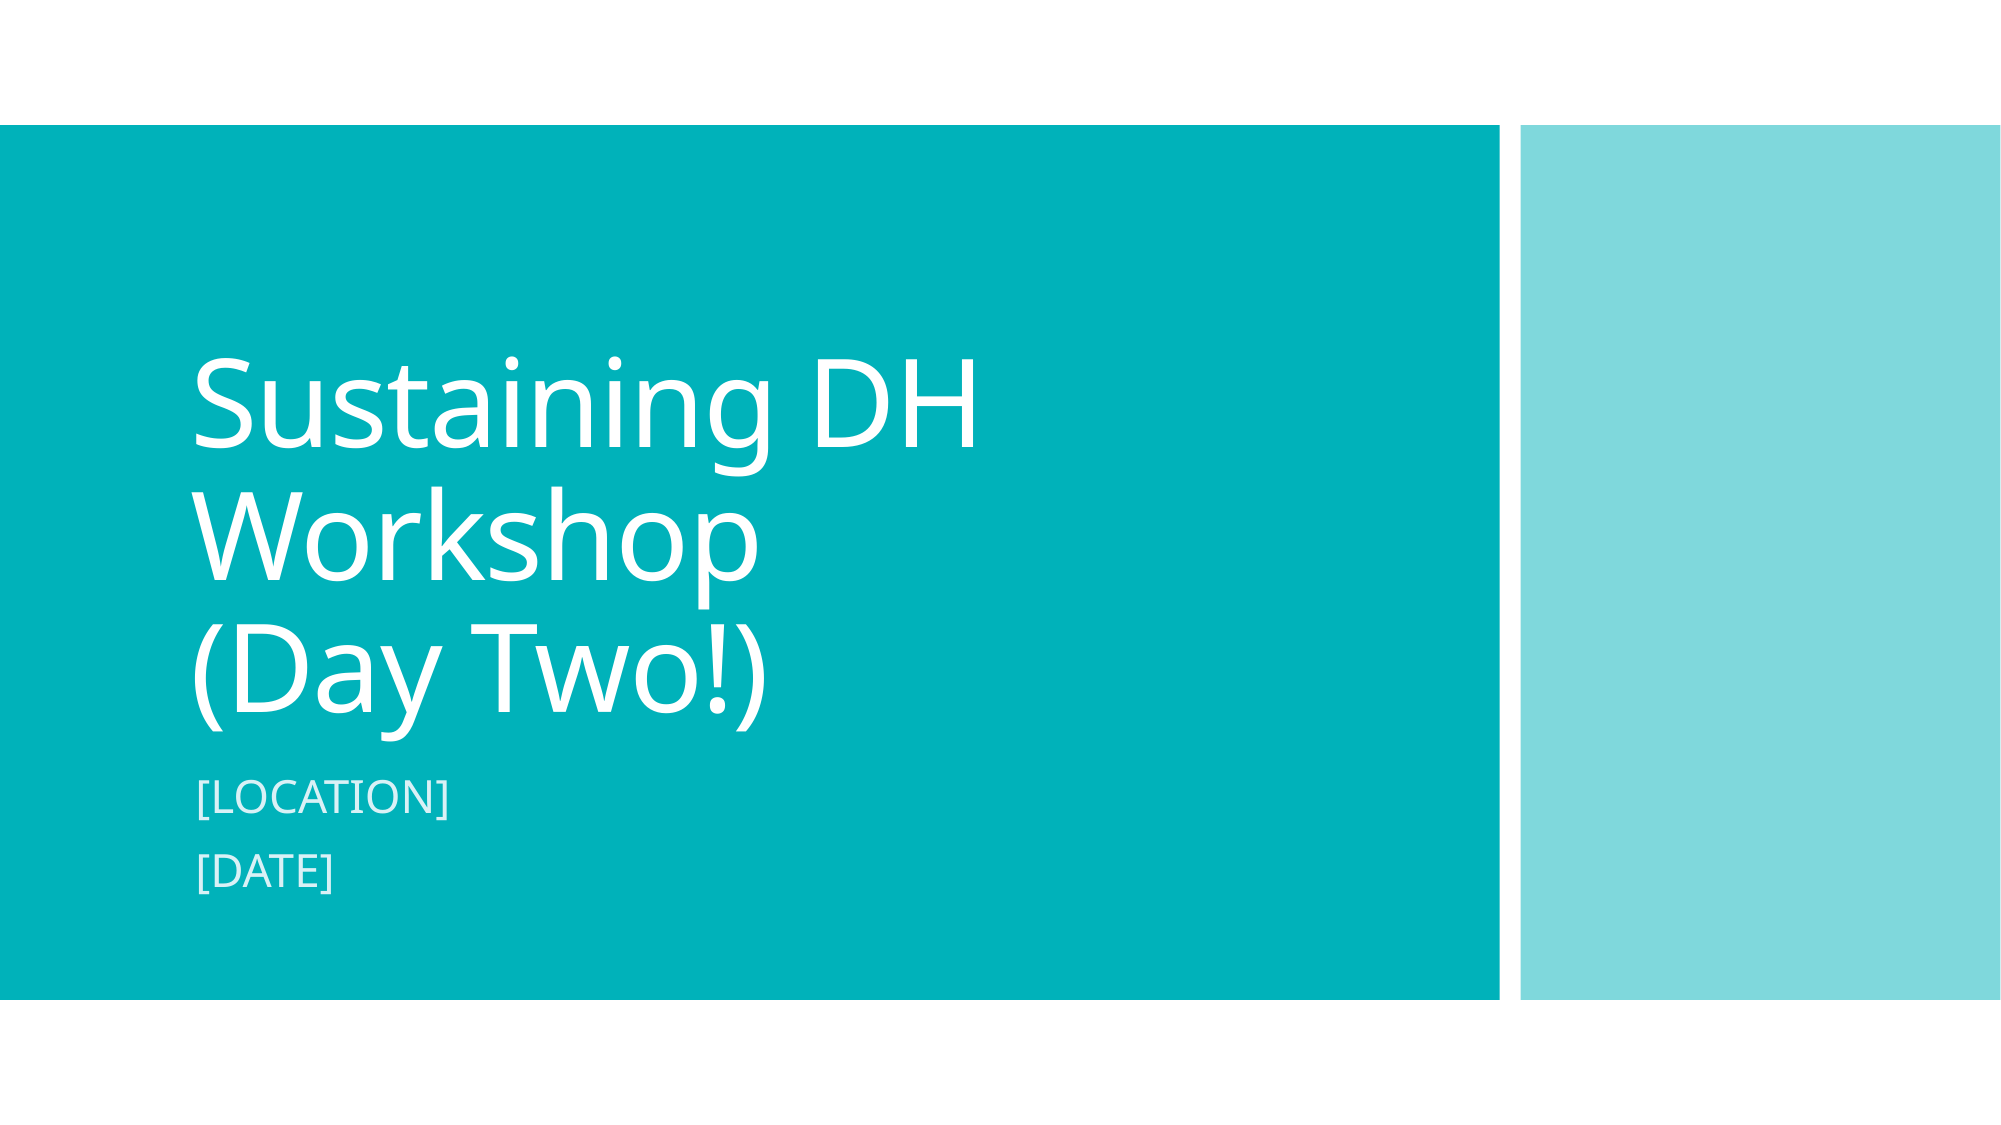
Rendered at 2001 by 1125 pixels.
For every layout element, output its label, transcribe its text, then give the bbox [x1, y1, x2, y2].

subtitle [LOCATION] [DATE] [180, 766, 1381, 917]
title Sustaining DH Workshop (Day Two!) [175, 213, 1420, 747]
